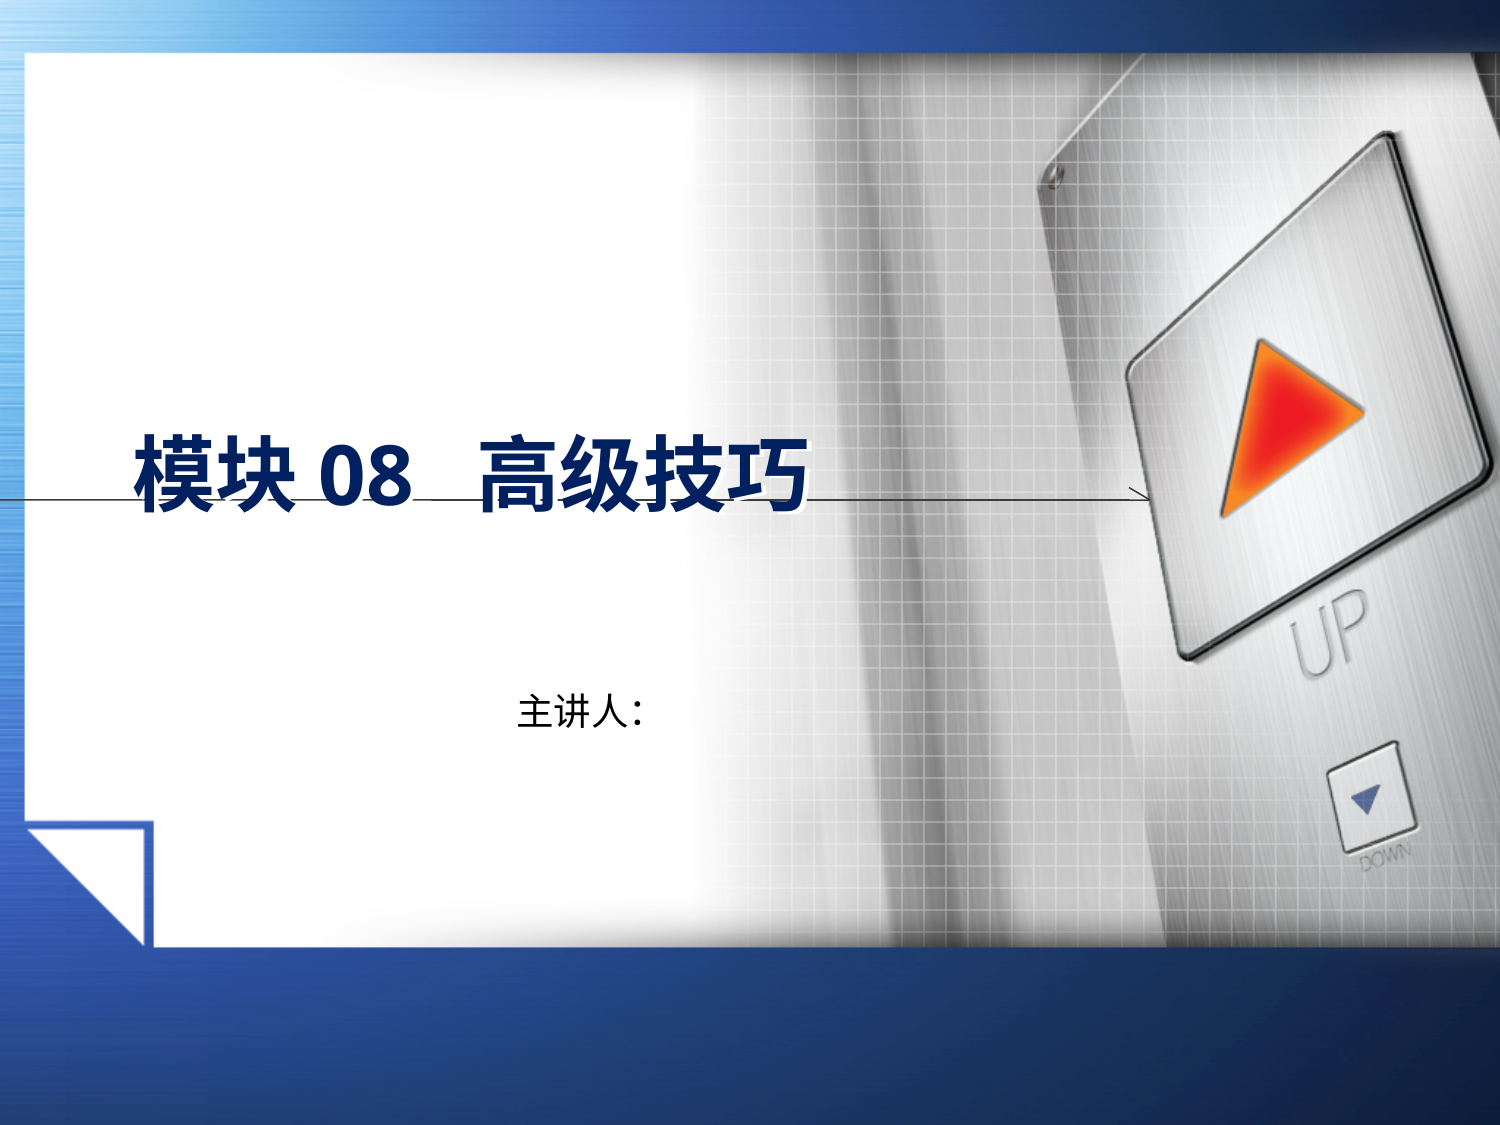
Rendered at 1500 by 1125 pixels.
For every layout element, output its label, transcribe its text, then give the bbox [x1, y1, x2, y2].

title 模块08 高级技巧 [0, 314, 1090, 490]
picture [0, 0, 1500, 1125]
text_box 主讲人： [501, 680, 1069, 741]
